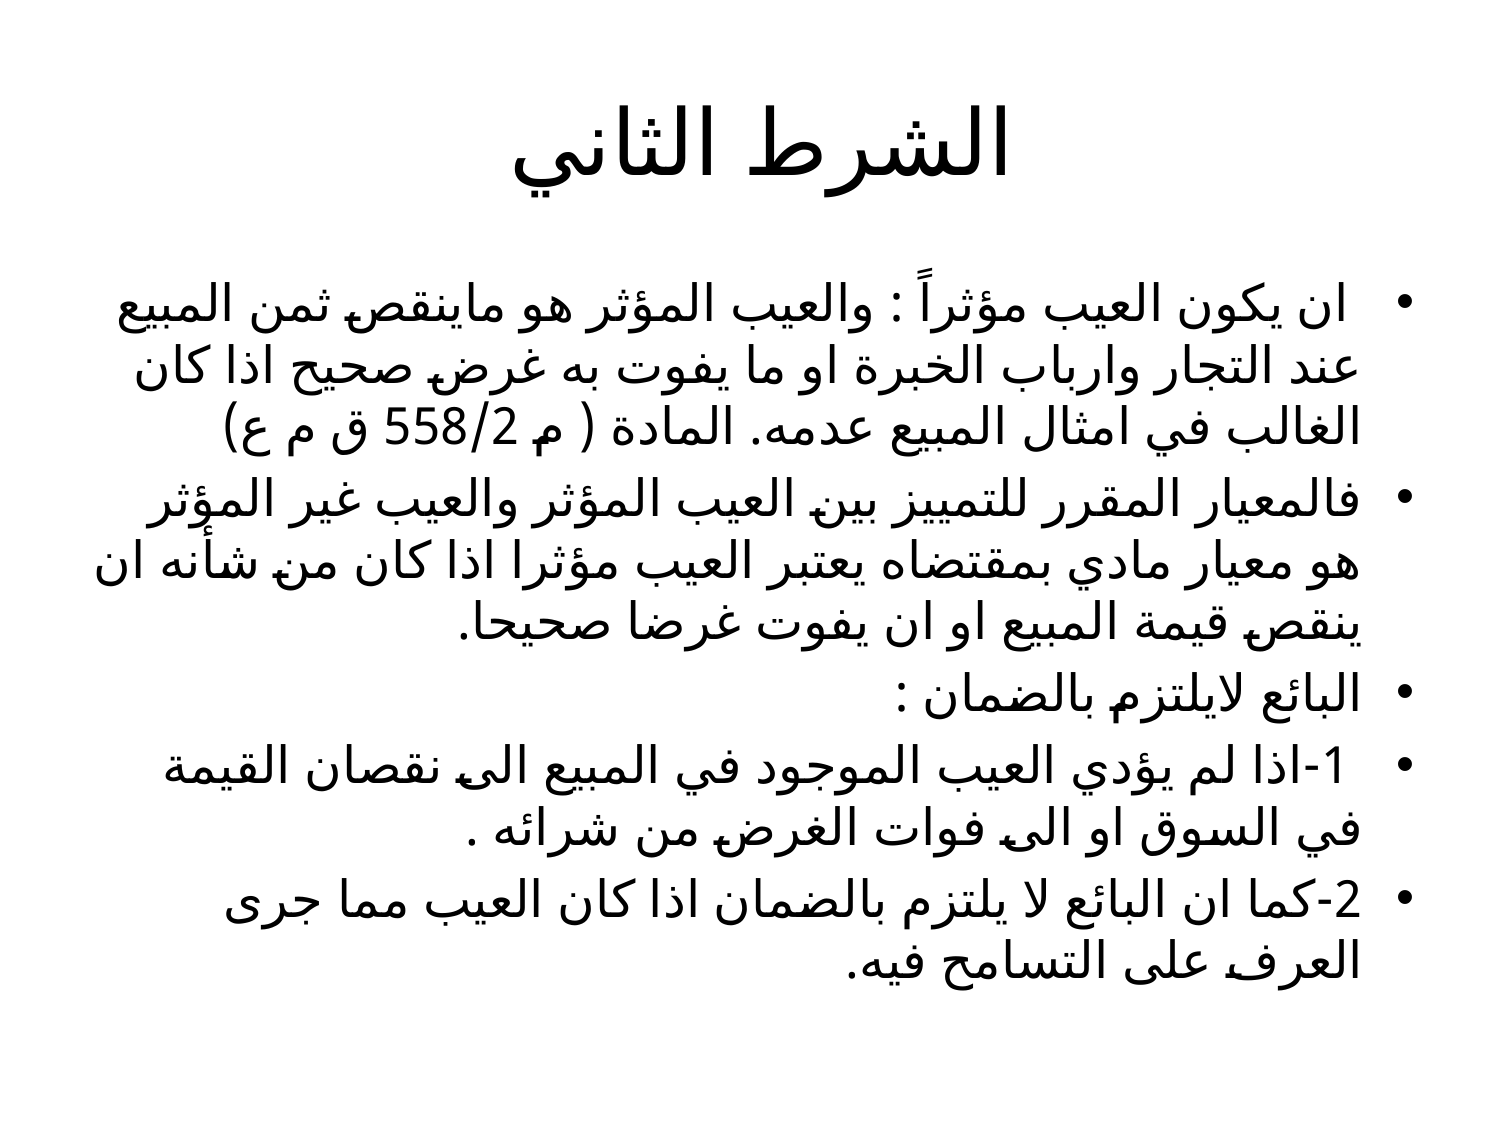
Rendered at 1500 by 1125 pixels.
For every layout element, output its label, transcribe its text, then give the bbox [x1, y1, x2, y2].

title الشرط الثاني [75, 45, 1425, 233]
list ان يكون العيب مؤثراً : والعيب المؤثر هو ماينقص ثمن المبيع عند التجار وارباب الخبرة او ما يفوت به غرض صحيح اذا كان الغالب في امثال المبيع عدمه. المادة ( م 558/2 ق م ع) فالمعيار المقرر للتمييز بين العيب المؤثر والعيب غير المؤثر هو معيار مادي بمقتضاه يعتبر العيب مؤثرا اذا كان من شأنه ان ينقص قيمة المبيع او ان يفوت غرضا صحيحا. البائع لايلتزم بالضمان : 1-اذا لم يؤدي العيب الموجود في المبيع الى نقصان القيمة في السوق او الى فوات الغرض من شرائه . 2-كما ان البائع لا يلتزم بالضمان اذا كان العيب مما جرى العرف على التسامح فيه. [75, 262, 1425, 1005]
